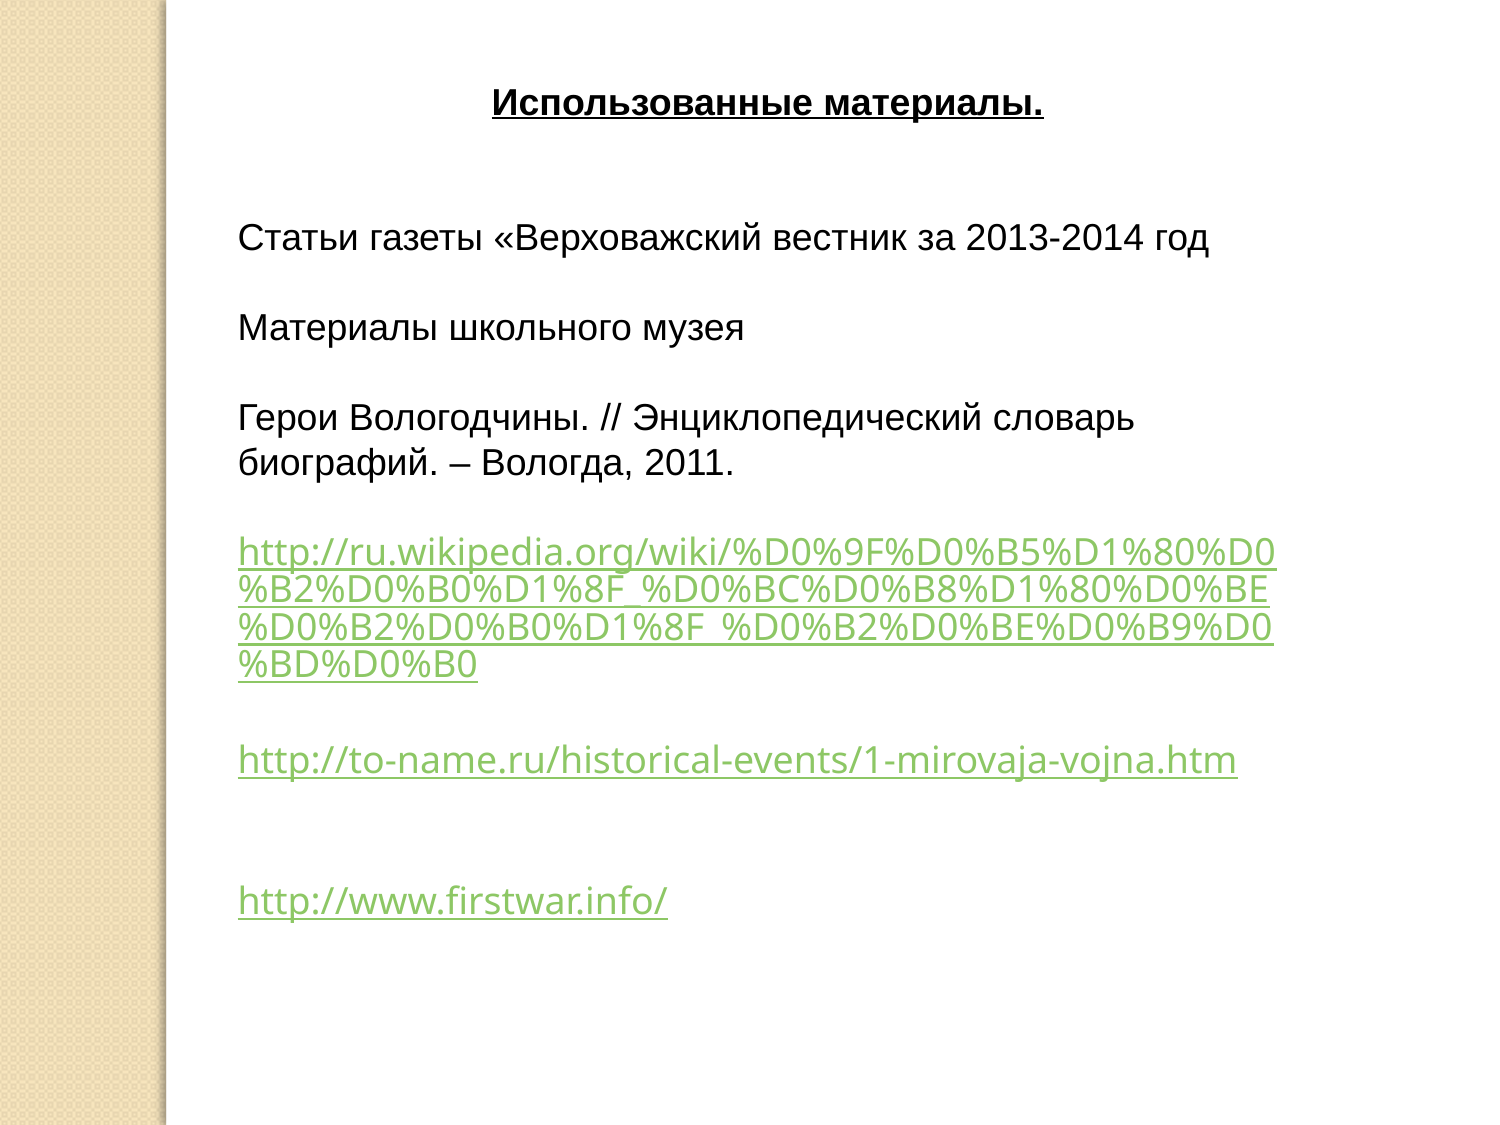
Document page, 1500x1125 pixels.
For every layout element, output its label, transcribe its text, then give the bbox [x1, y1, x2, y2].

text_box Использованные материалы. Статьи газеты «Верховажский вестник за 2013-2014 год Материалы школьного музея Герои Вологодчины. // Энциклопедический словарь биографий. – Вологда, 2011. http://ru.wikipedia.org/wiki/%D0%9F%D0%B5%D1%80%D0%B2%D0%B0%D1%8F_%D0%BC%D0%B8%D1%80%D0%BE%D0%B2%D0%B0%D1%8F_%D0%B2%D0%BE%D0%B9%D0%BD%D0%B0 http://to-name.ru/historical-events/1-mirovaja-vojna.htm http://www.firstwar.info/ [222, 70, 1313, 914]
